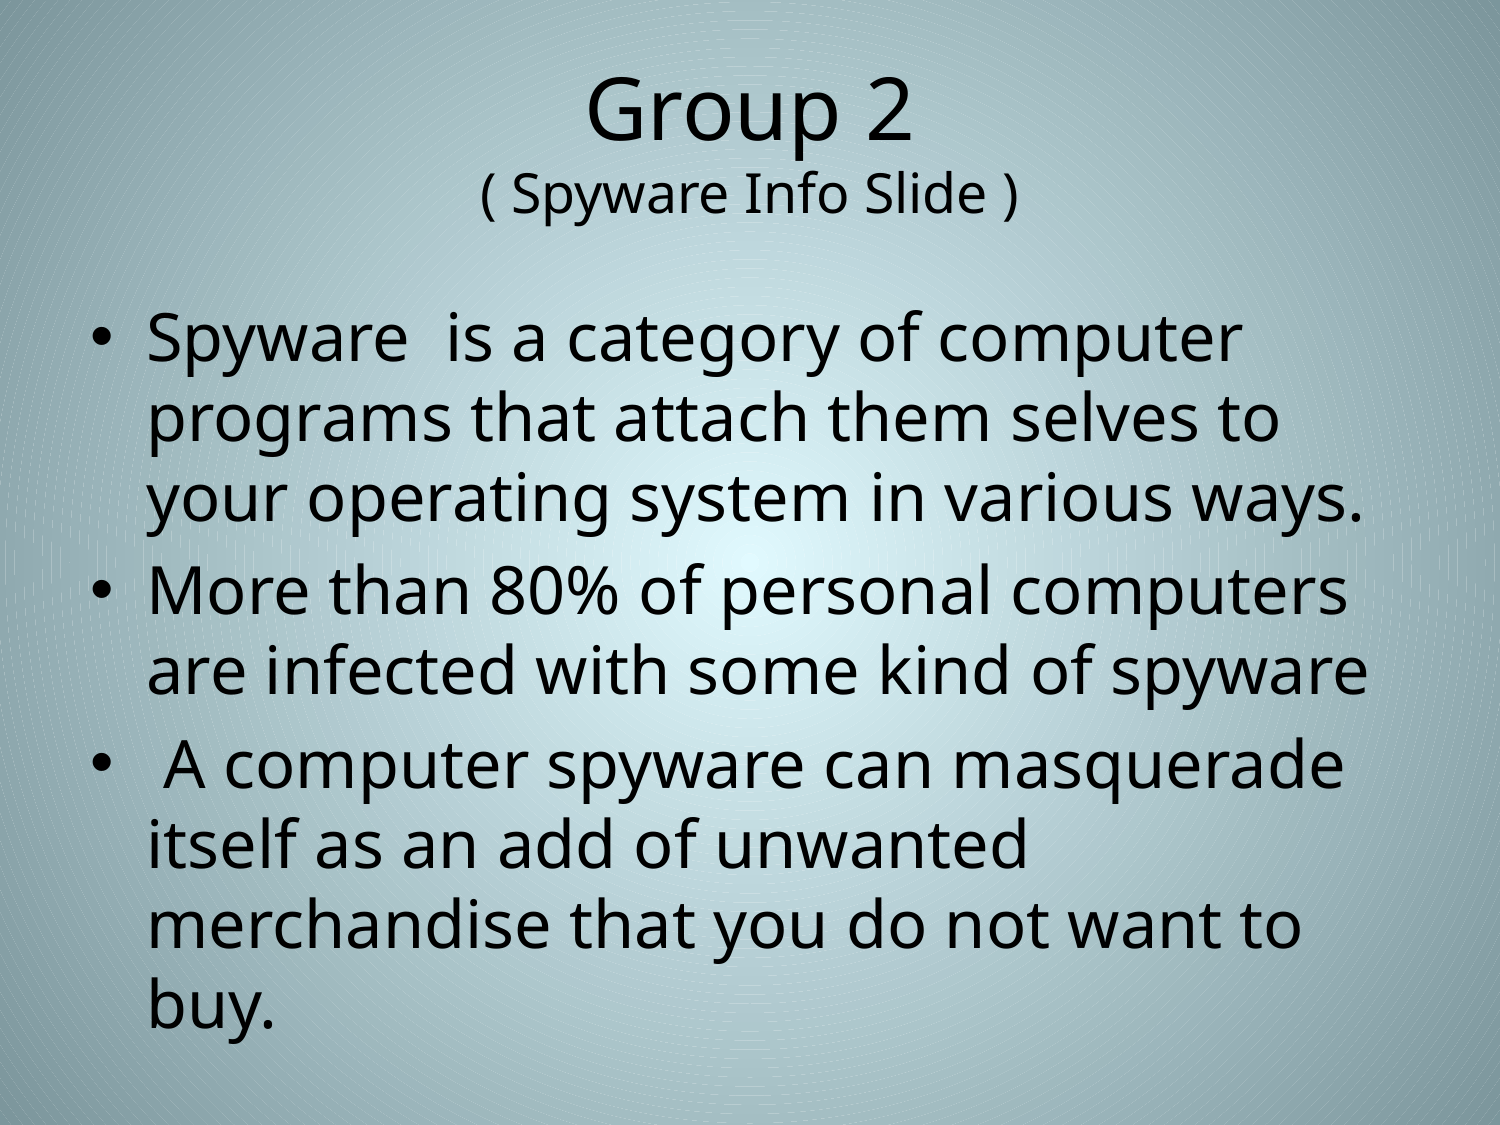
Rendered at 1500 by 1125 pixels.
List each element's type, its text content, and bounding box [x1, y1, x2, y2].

list Spyware is a category of computer programs that attach them selves to your operating system in various ways. More than 80% of personal computers are infected with some kind of spyware A computer spyware can masquerade itself as an add of unwanted merchandise that you do not want to buy. [75, 287, 1425, 1005]
title Group 2 ( Spyware Info Slide ) [75, 45, 1425, 233]
